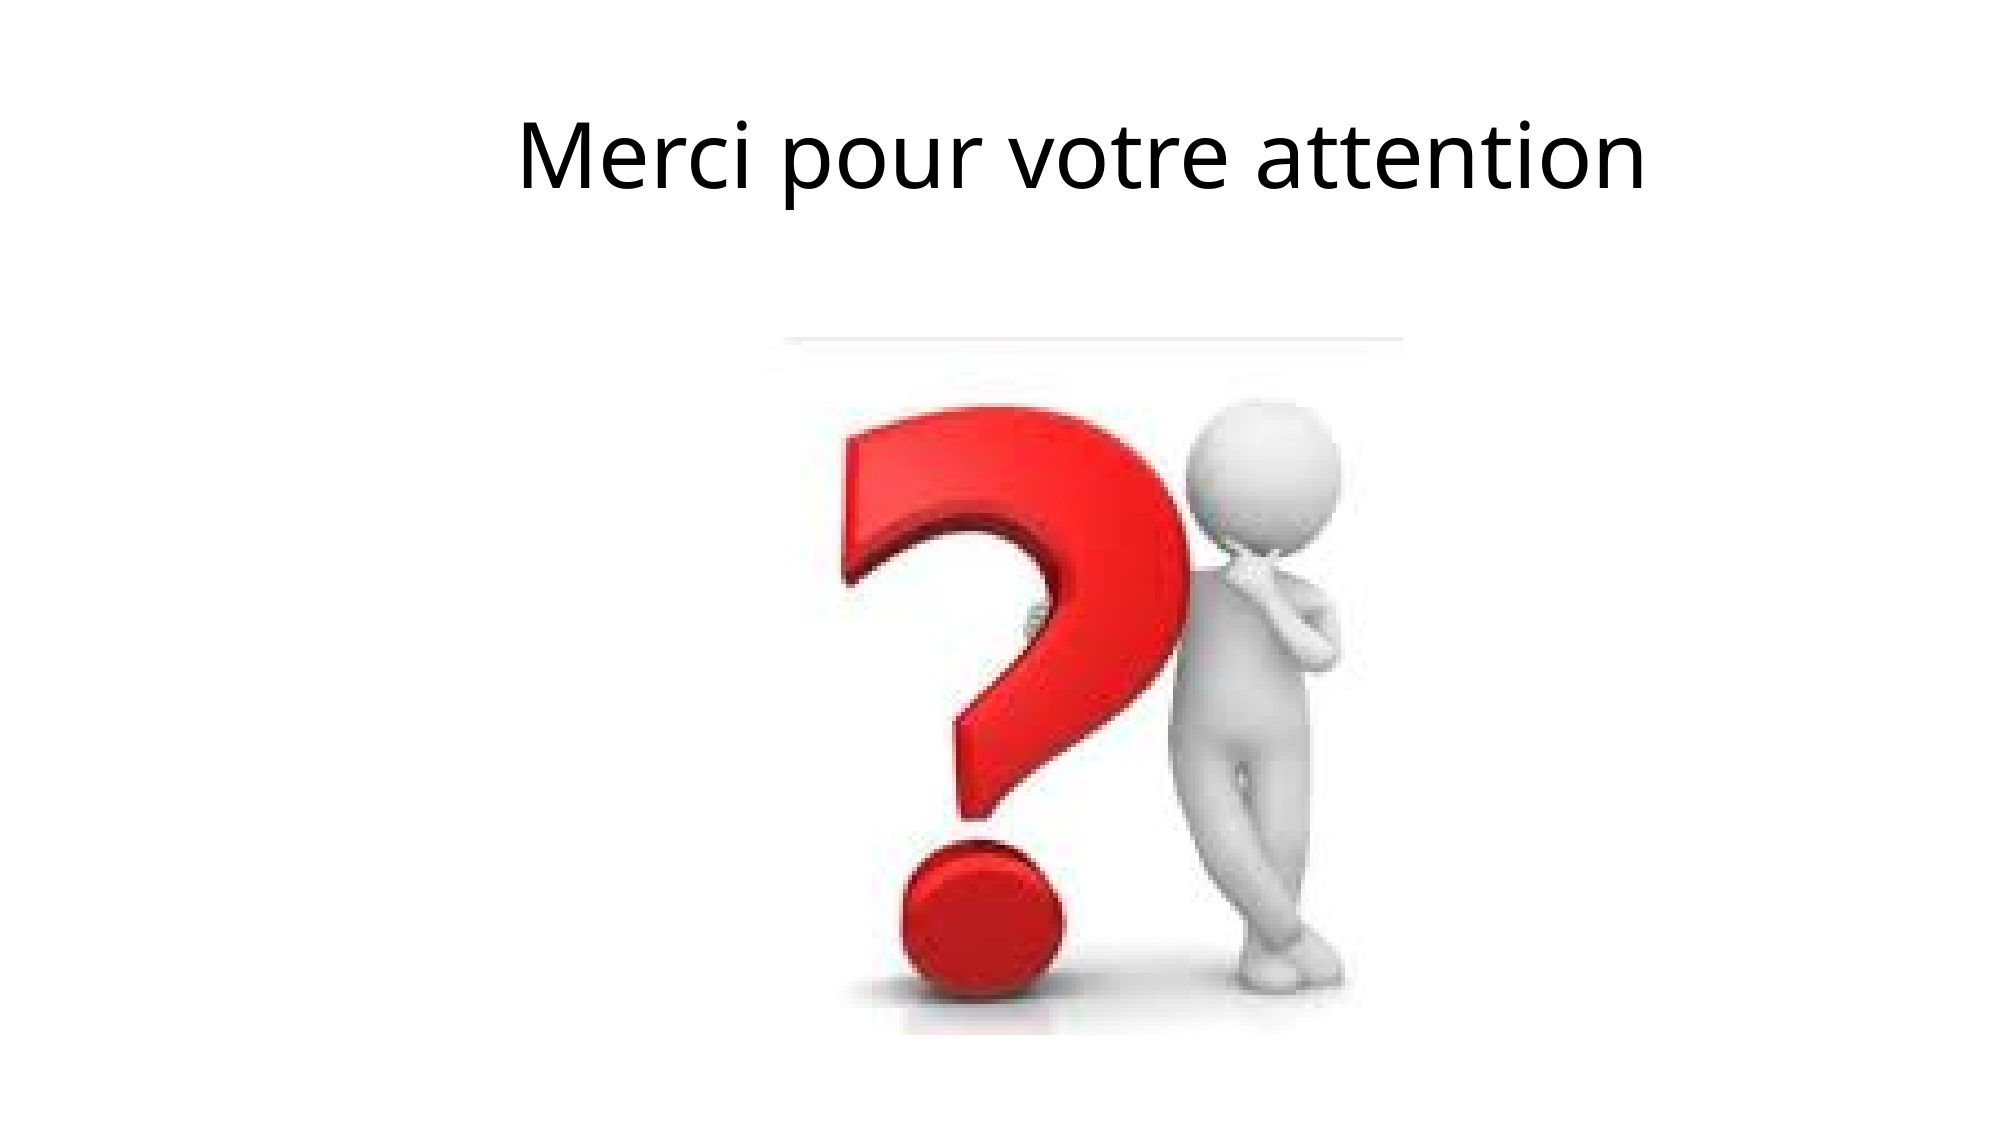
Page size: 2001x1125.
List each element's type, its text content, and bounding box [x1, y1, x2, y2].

text_box Merci pour votre attention [87, 89, 2000, 215]
picture [526, 337, 1528, 1036]
